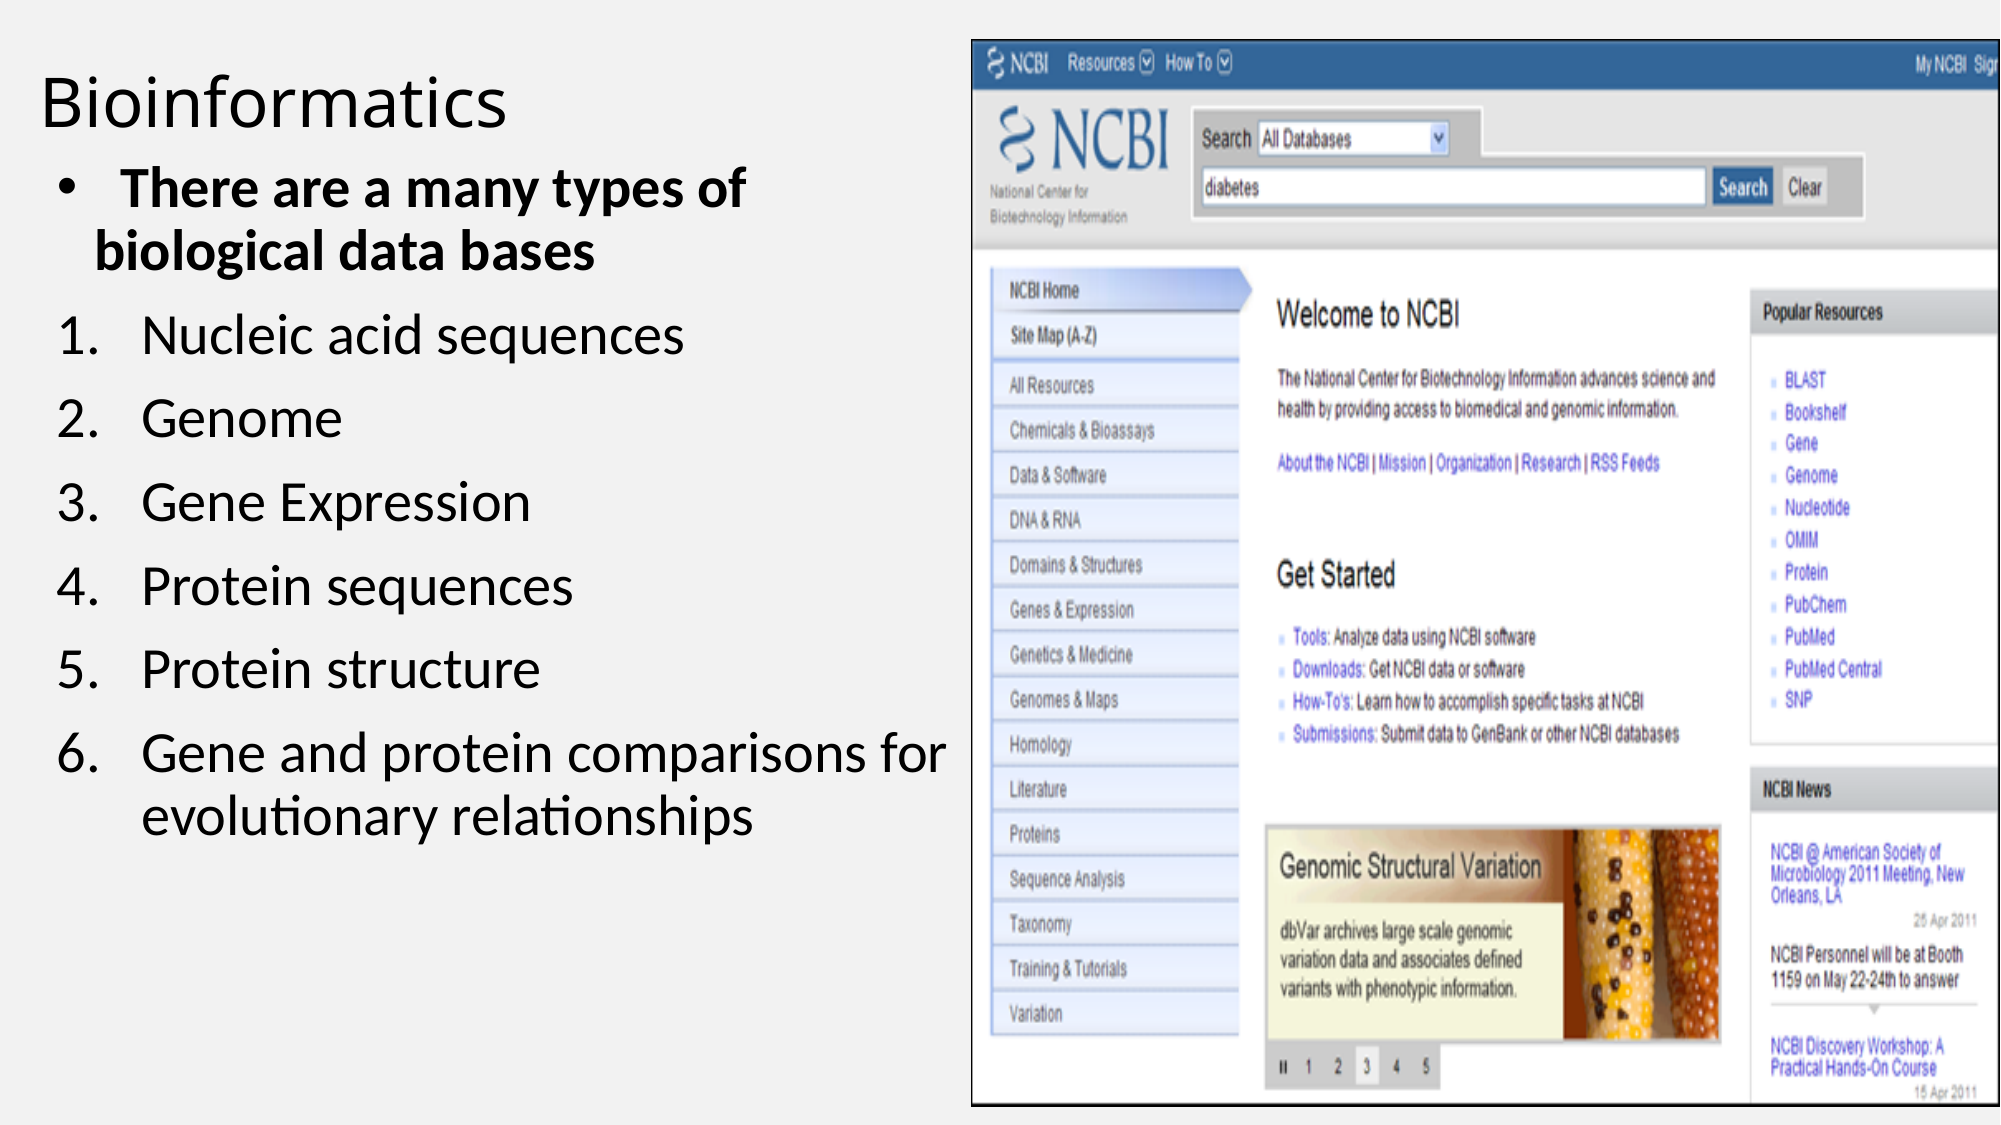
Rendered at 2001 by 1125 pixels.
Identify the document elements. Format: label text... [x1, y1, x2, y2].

title Bioinformatics [24, 59, 971, 150]
list There are a many types of biological data bases Nucleic acid sequences Genome Gene Expression Protein sequences Protein structure Gene and protein comparisons for evolutionary relationships [41, 149, 971, 1082]
picture [971, 39, 2000, 1107]
